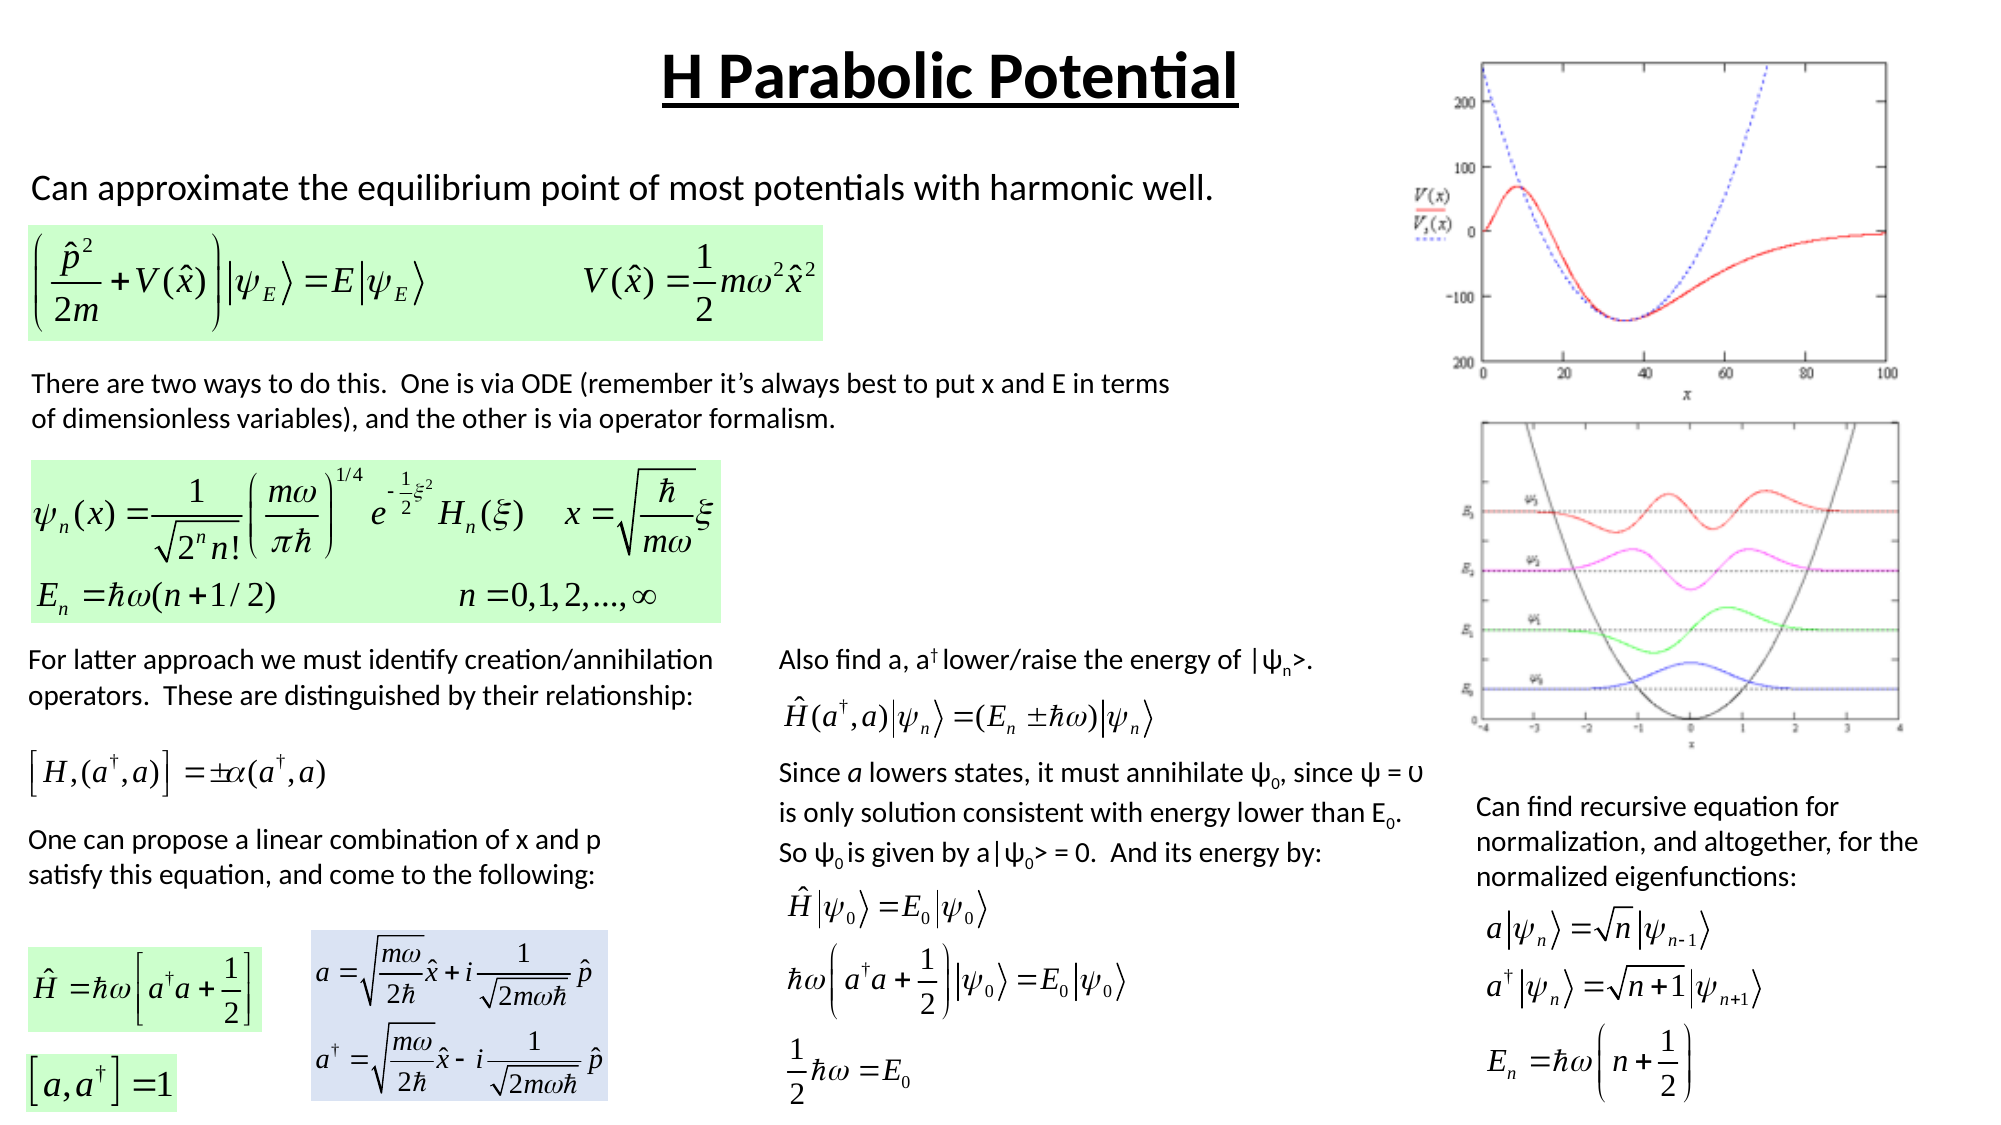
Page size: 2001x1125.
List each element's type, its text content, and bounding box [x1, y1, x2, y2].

text_box Can approximate the equilibrium point of most potentials with harmonic well. [16, 155, 1271, 216]
text_box Can find recursive equation for normalization, and altogether, for the normalized eigenfunctions: [1461, 780, 1953, 900]
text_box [311, 930, 609, 1101]
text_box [23, 744, 332, 804]
text_box Since a lowers states, it must annihilate ψ0, since ψ = 0 is only solution consistent with energy lower than E0. So ψ0 is given by a|ψ0> = 0. And its energy by: [763, 746, 1452, 881]
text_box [782, 880, 1131, 1113]
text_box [778, 689, 1159, 745]
text_box For latter approach we must identify creation/annihilation operators. These are distinguished by their relationship: [13, 633, 738, 719]
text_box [27, 225, 823, 341]
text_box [30, 459, 722, 623]
text_box There are two ways to do this. One is via ODE (remember it’s always best to put x and E in terms of dimensionless variables), and the other is via operator formalism. [16, 356, 1193, 442]
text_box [27, 946, 262, 1033]
text_box H Parabolic Potential [647, 25, 1347, 120]
picture [1395, 33, 1951, 766]
text_box Also find a, a† lower/raise the energy of |ψn>. [763, 633, 1395, 688]
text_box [25, 1053, 178, 1112]
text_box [1481, 900, 1769, 1110]
text_box One can propose a linear combination of x and p satisfy this equation, and come to the following: [13, 813, 695, 898]
